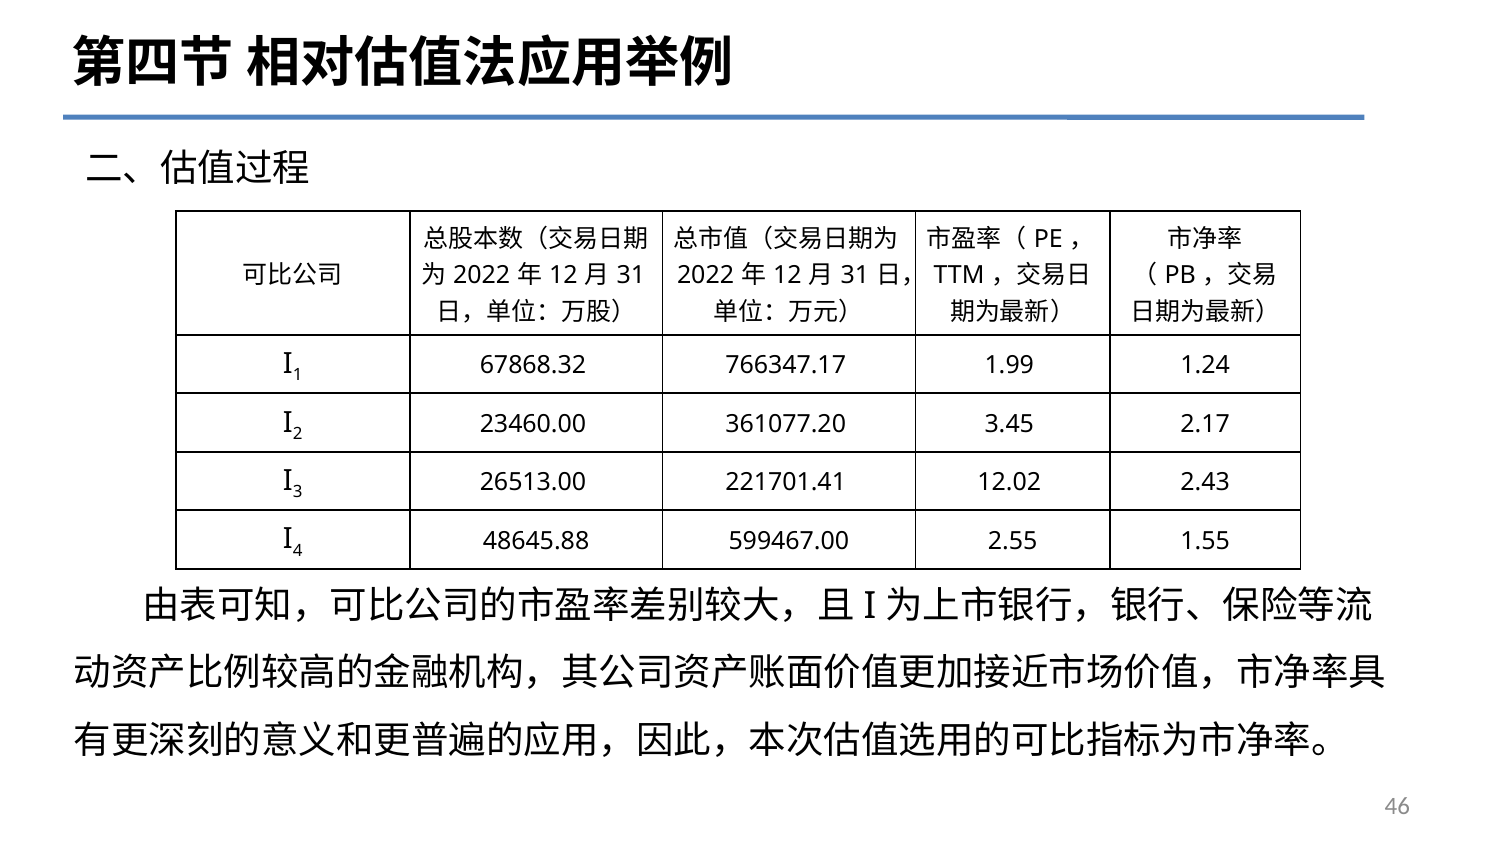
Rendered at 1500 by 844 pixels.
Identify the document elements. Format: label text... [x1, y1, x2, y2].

table_cell I4 [177, 511, 409, 568]
table_cell I3 [177, 453, 409, 509]
table_cell I1 [177, 336, 409, 392]
table_cell 26513.00 [411, 453, 662, 509]
table_cell 361077.20 [663, 394, 915, 451]
table_header 可比公司 [177, 212, 409, 334]
table_cell 1.99 [916, 336, 1109, 392]
text_box 第四节 相对估值法应用举例 [56, 11, 1407, 107]
table_header 市净率（PB，交易日期为最新） [1111, 212, 1300, 334]
table_cell 1.24 [1111, 336, 1300, 392]
table_cell I2 [177, 394, 409, 451]
table_cell 599467.00 [663, 511, 915, 568]
table_cell 3.45 [916, 394, 1109, 451]
table_cell 2.43 [1111, 453, 1300, 509]
table_cell 221701.41 [663, 453, 915, 509]
table_cell 2.55 [916, 511, 1109, 568]
table_header 总股本数（交易日期为2022年12月31日，单位：万股） [411, 212, 662, 334]
table_cell 23460.00 [411, 394, 662, 451]
table_cell 1.55 [1111, 511, 1300, 568]
title 二、估值过程 [70, 117, 1421, 193]
list 由表可知，可比公司的市盈率差别较大，且I为上市银行，银行、保险等流动资产比例较高的金融机构，其公司资产账面价值更加接近市场价值，市净率具有更深刻的意义和更普遍的应用，因此，本次估值选用的可比指标为市净率。 [58, 550, 1409, 786]
table_header 市盈率（PE，TTM，交易日期为最新） [916, 212, 1109, 334]
table_cell 67868.32 [411, 336, 662, 392]
table_header 总市值（交易日期为2022年12月31日，单位：万元） [663, 212, 915, 334]
table_cell 48645.88 [411, 511, 662, 568]
table_cell 766347.17 [663, 336, 915, 392]
slide_number 46 [1074, 782, 1425, 827]
table_cell 12.02 [916, 453, 1109, 509]
table_cell 2.17 [1111, 394, 1300, 451]
